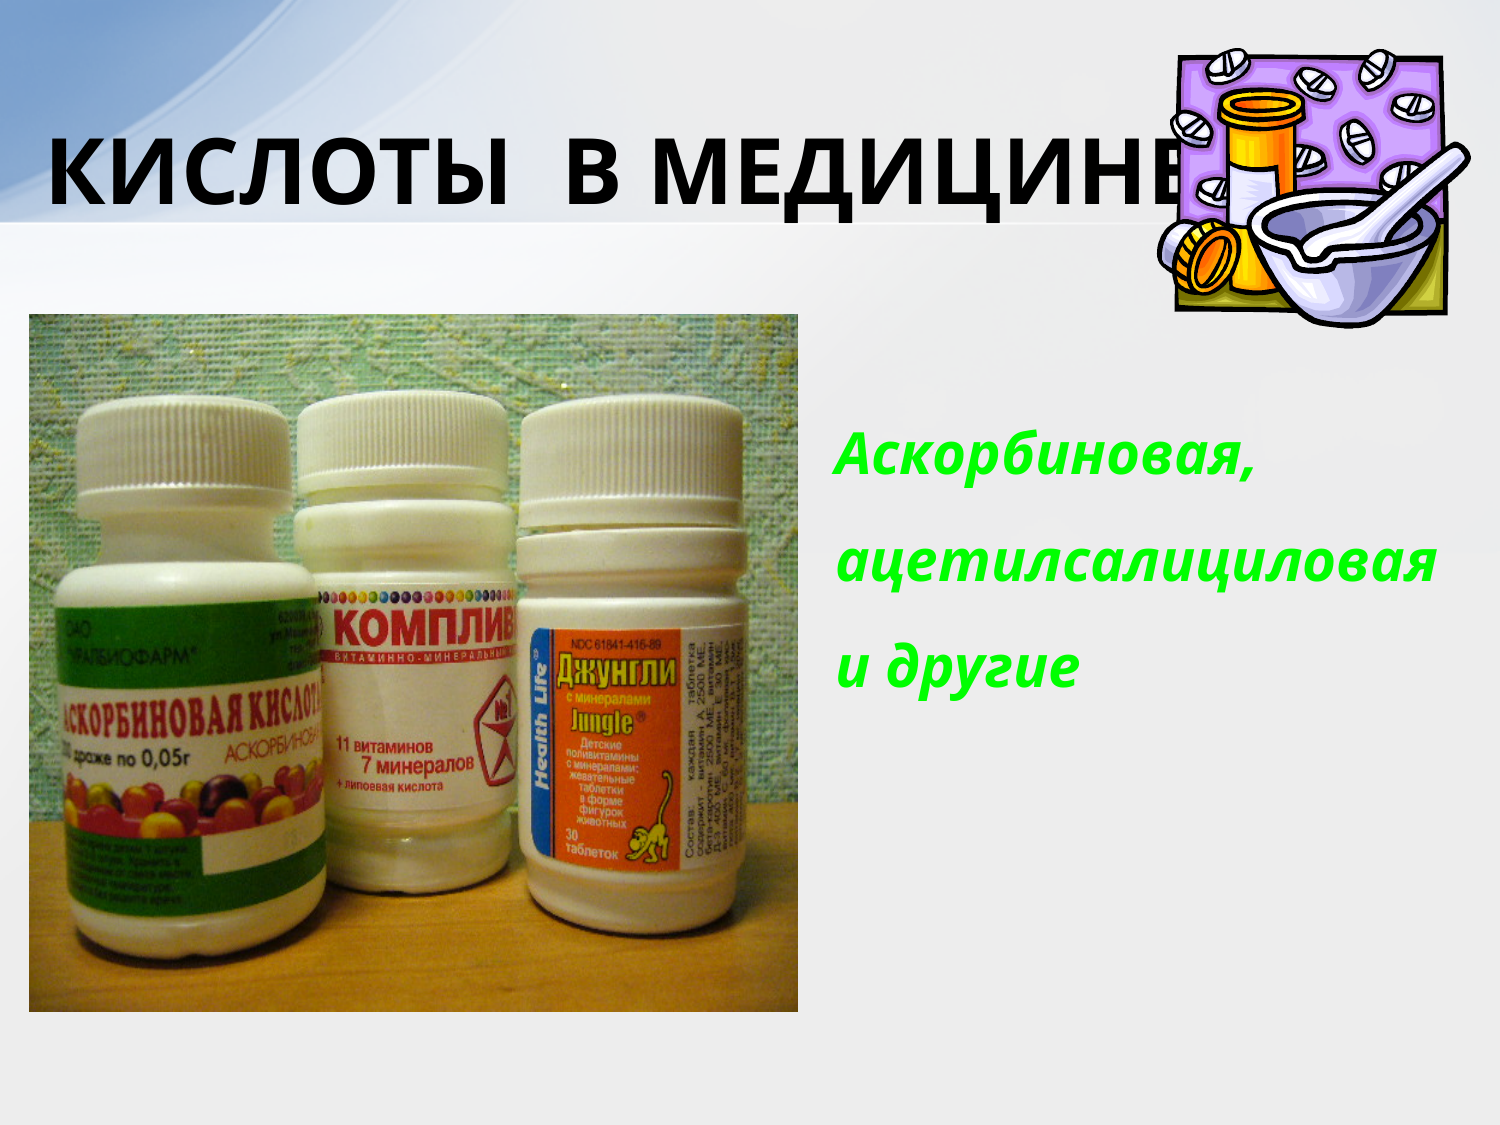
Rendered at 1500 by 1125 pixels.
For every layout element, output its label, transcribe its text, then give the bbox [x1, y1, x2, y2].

picture [0, 0, 1500, 1125]
title КИСЛОТЫ В МЕДИЦИНЕ [29, 42, 1151, 231]
text_box Аскорбиновая, ацетилсалициловая и другие [820, 408, 1471, 814]
